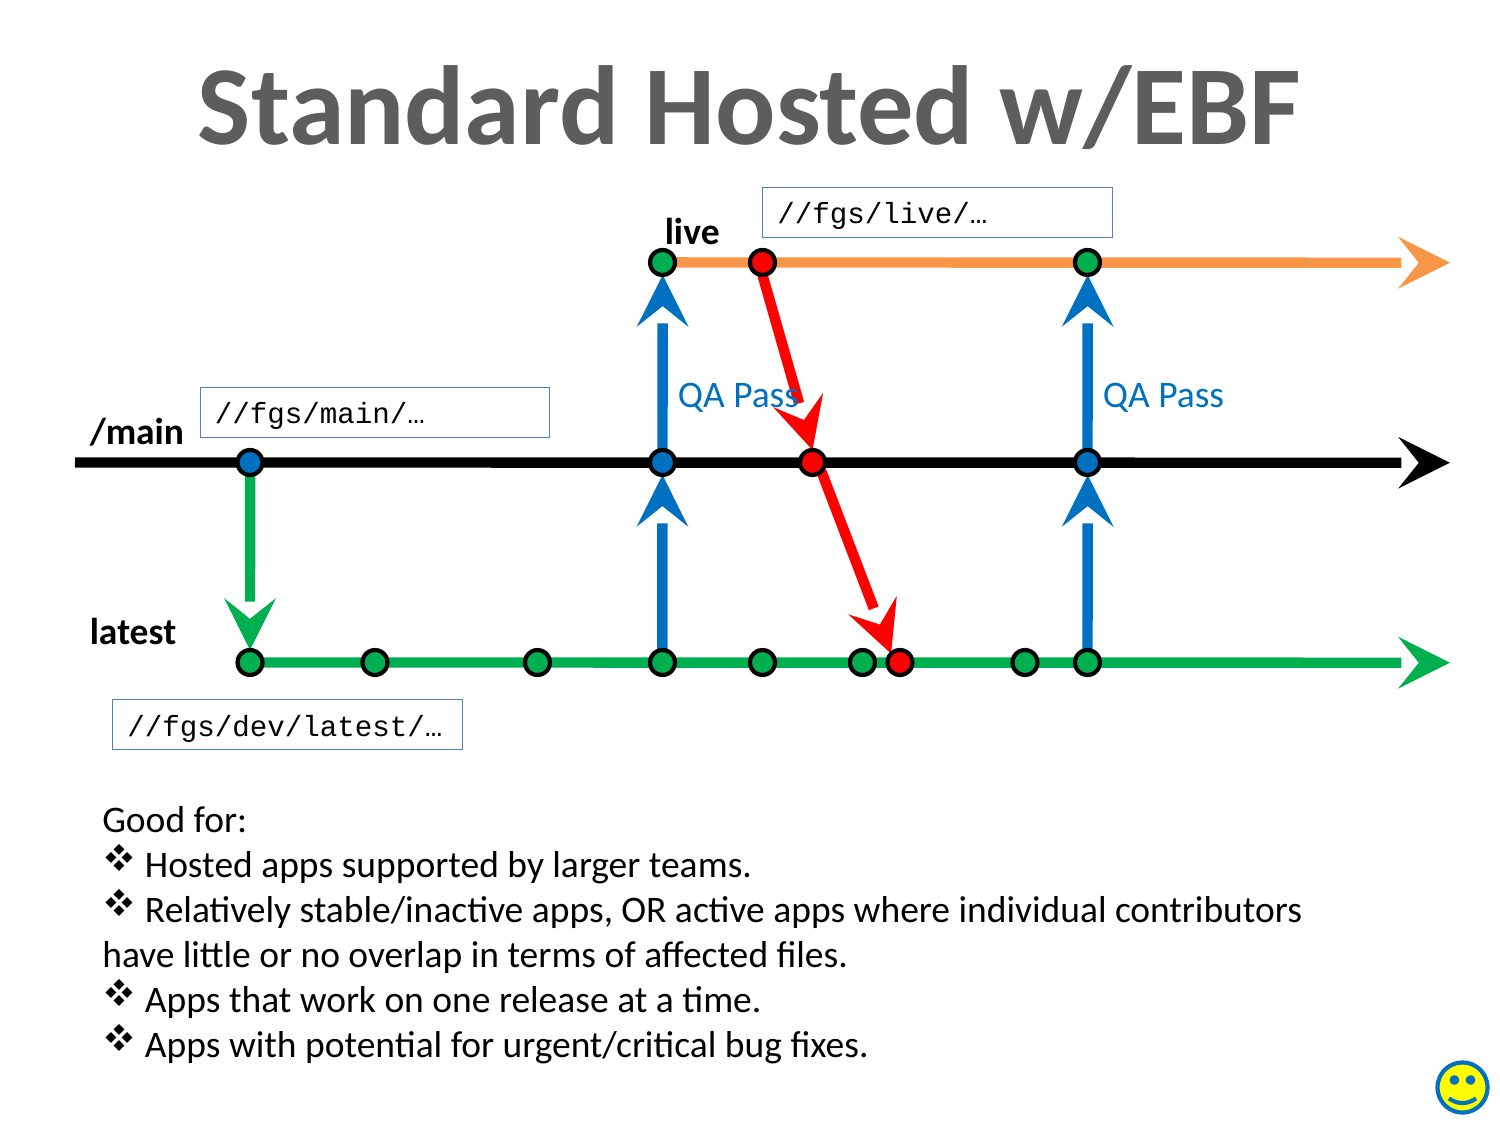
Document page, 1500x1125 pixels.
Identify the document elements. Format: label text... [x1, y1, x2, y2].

text_box [235, 447, 265, 461]
text_box [235, 647, 265, 678]
text_box [523, 647, 552, 661]
text_box [647, 247, 677, 278]
text_box [525, 671, 550, 678]
text_box [750, 271, 775, 278]
text_box [1435, 1060, 1490, 1115]
text_box //fgs/main/… [200, 387, 550, 438]
text_box Good for: Hosted apps supported by larger teams. Relatively stable/inactive apps, OR active apps where individual contributors have little or no overlap in terms of affected files. Apps that work on one release at a time. Apps with potential for urgent/critical bug fixes. [87, 787, 1363, 1073]
text_box [885, 647, 915, 661]
text_box [363, 671, 387, 678]
text_box [750, 671, 775, 678]
text_box [1075, 471, 1100, 478]
text_box [1073, 647, 1102, 661]
text_box live [649, 199, 813, 257]
text_box [650, 671, 675, 678]
text_box [1010, 647, 1040, 661]
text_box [764, 527, 948, 598]
text_box [848, 647, 877, 661]
text_box [1075, 271, 1100, 278]
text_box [1102, 263, 1402, 268]
text_box [1075, 671, 1100, 678]
text_box /main [74, 399, 238, 460]
text_box [648, 647, 677, 661]
text_box [650, 471, 675, 478]
text_box [800, 471, 825, 478]
text_box [238, 471, 262, 478]
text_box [1413, 263, 1448, 269]
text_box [777, 263, 1073, 268]
text_box [798, 447, 827, 461]
text_box [748, 647, 777, 661]
text_box [360, 647, 390, 661]
text_box [748, 247, 777, 261]
text_box Standard Hosted w/EBF [0, 24, 1500, 175]
text_box [888, 671, 912, 678]
text_box [1073, 247, 1102, 261]
text_box QA Pass [663, 377, 815, 423]
text_box [648, 447, 677, 461]
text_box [699, 337, 876, 388]
text_box [850, 671, 875, 678]
text_box QA Pass [663, 362, 694, 367]
text_box //fgs/live/… [762, 187, 1113, 238]
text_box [677, 263, 748, 268]
text_box latest [74, 599, 238, 660]
text_box [1013, 671, 1037, 678]
text_box [1073, 447, 1102, 461]
text_box QA Pass [1088, 362, 1240, 423]
text_box //fgs/dev/latest/… [112, 699, 463, 750]
